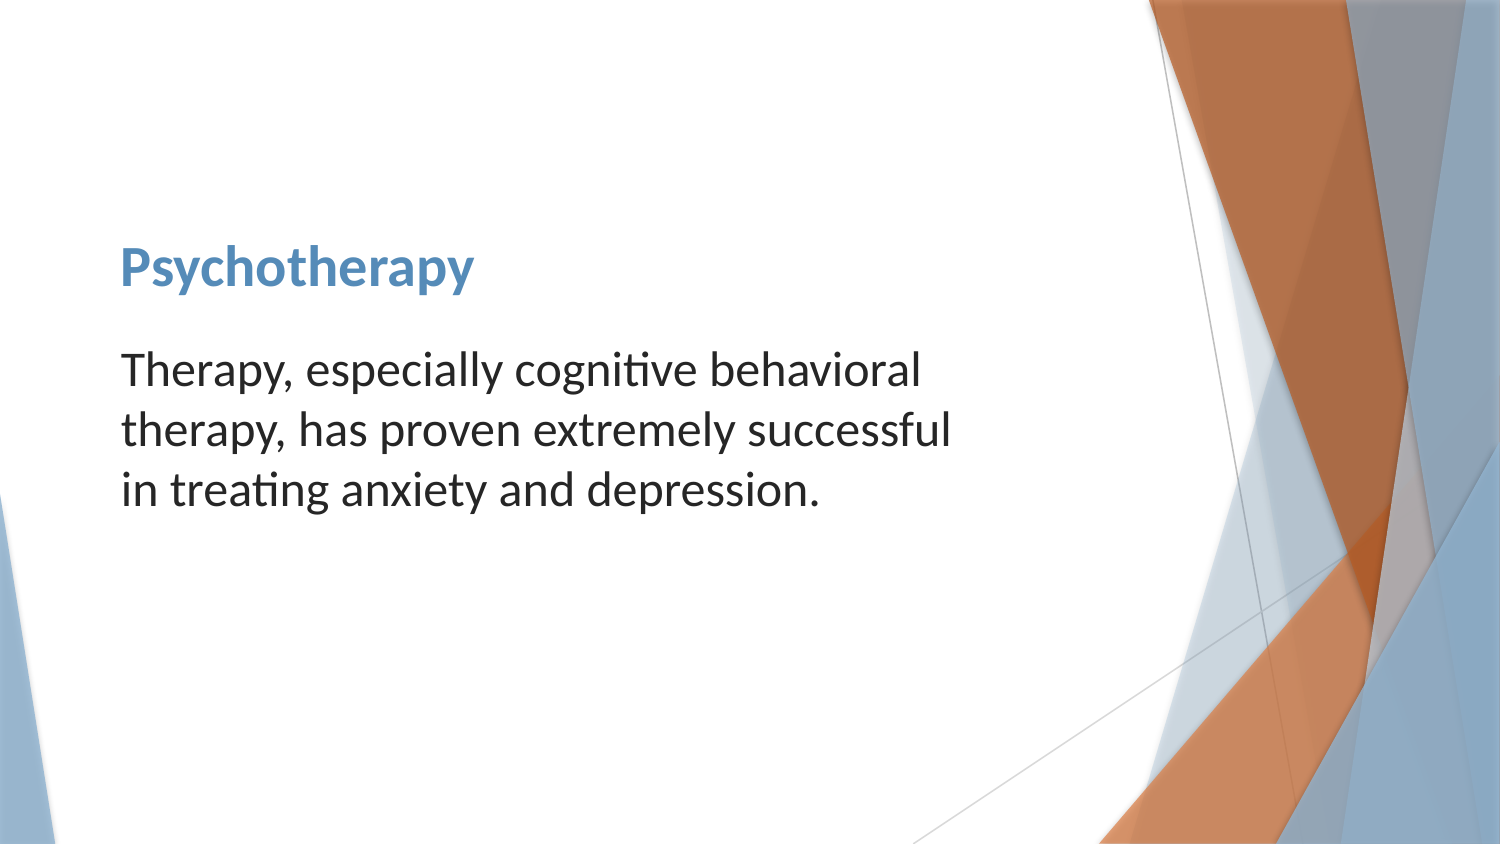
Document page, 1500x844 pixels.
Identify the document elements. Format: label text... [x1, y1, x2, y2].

title Psychotherapy [105, 221, 1164, 308]
list Therapy, especially cognitive behavioral therapy, has proven extremely successful in treating anxiety and depression. [105, 329, 974, 611]
